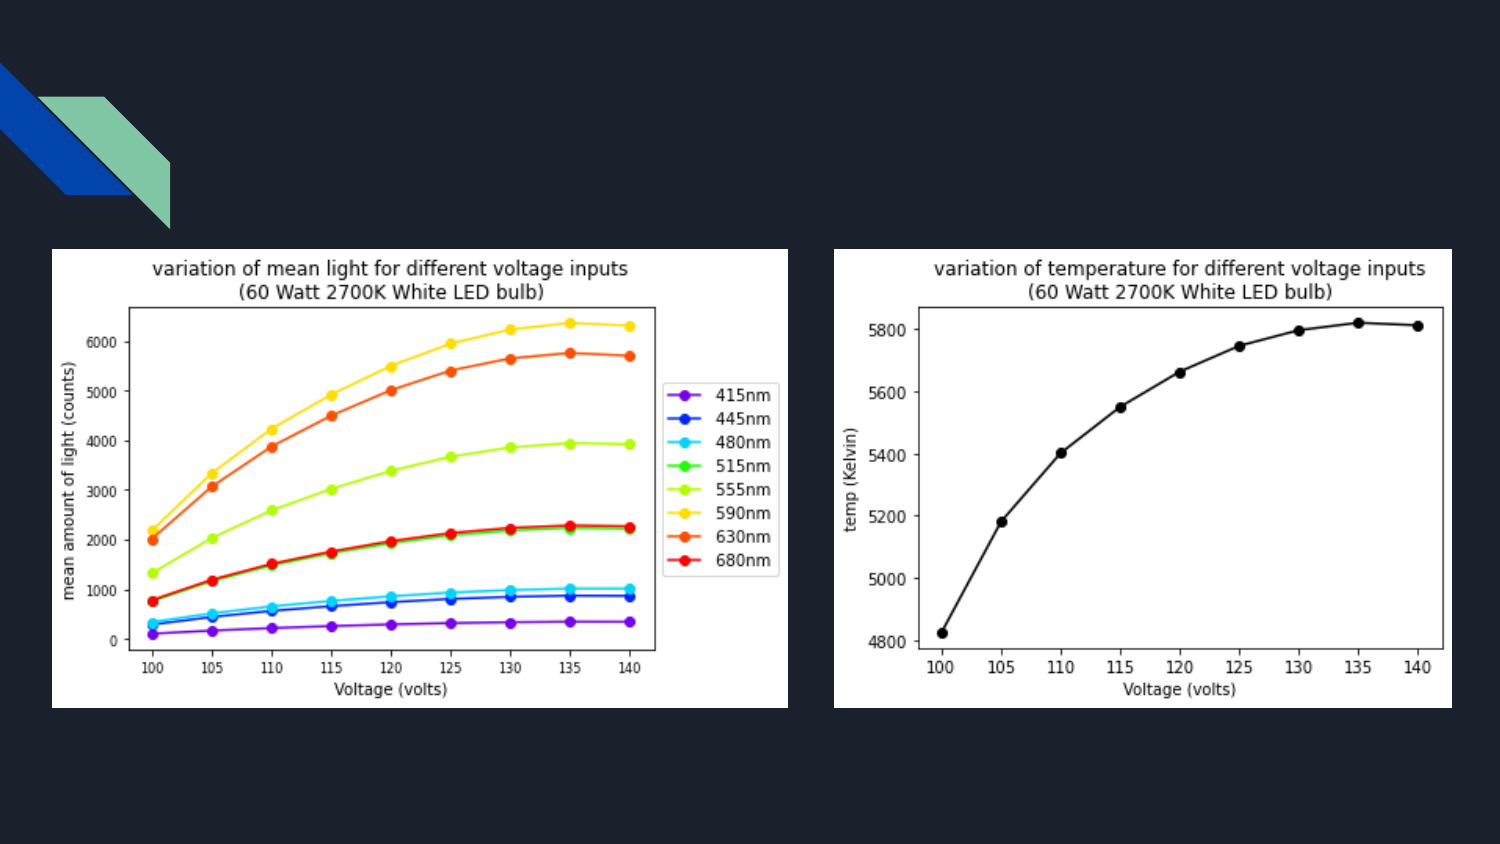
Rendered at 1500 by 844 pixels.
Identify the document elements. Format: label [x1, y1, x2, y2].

picture [833, 249, 1452, 709]
picture [51, 249, 788, 709]
